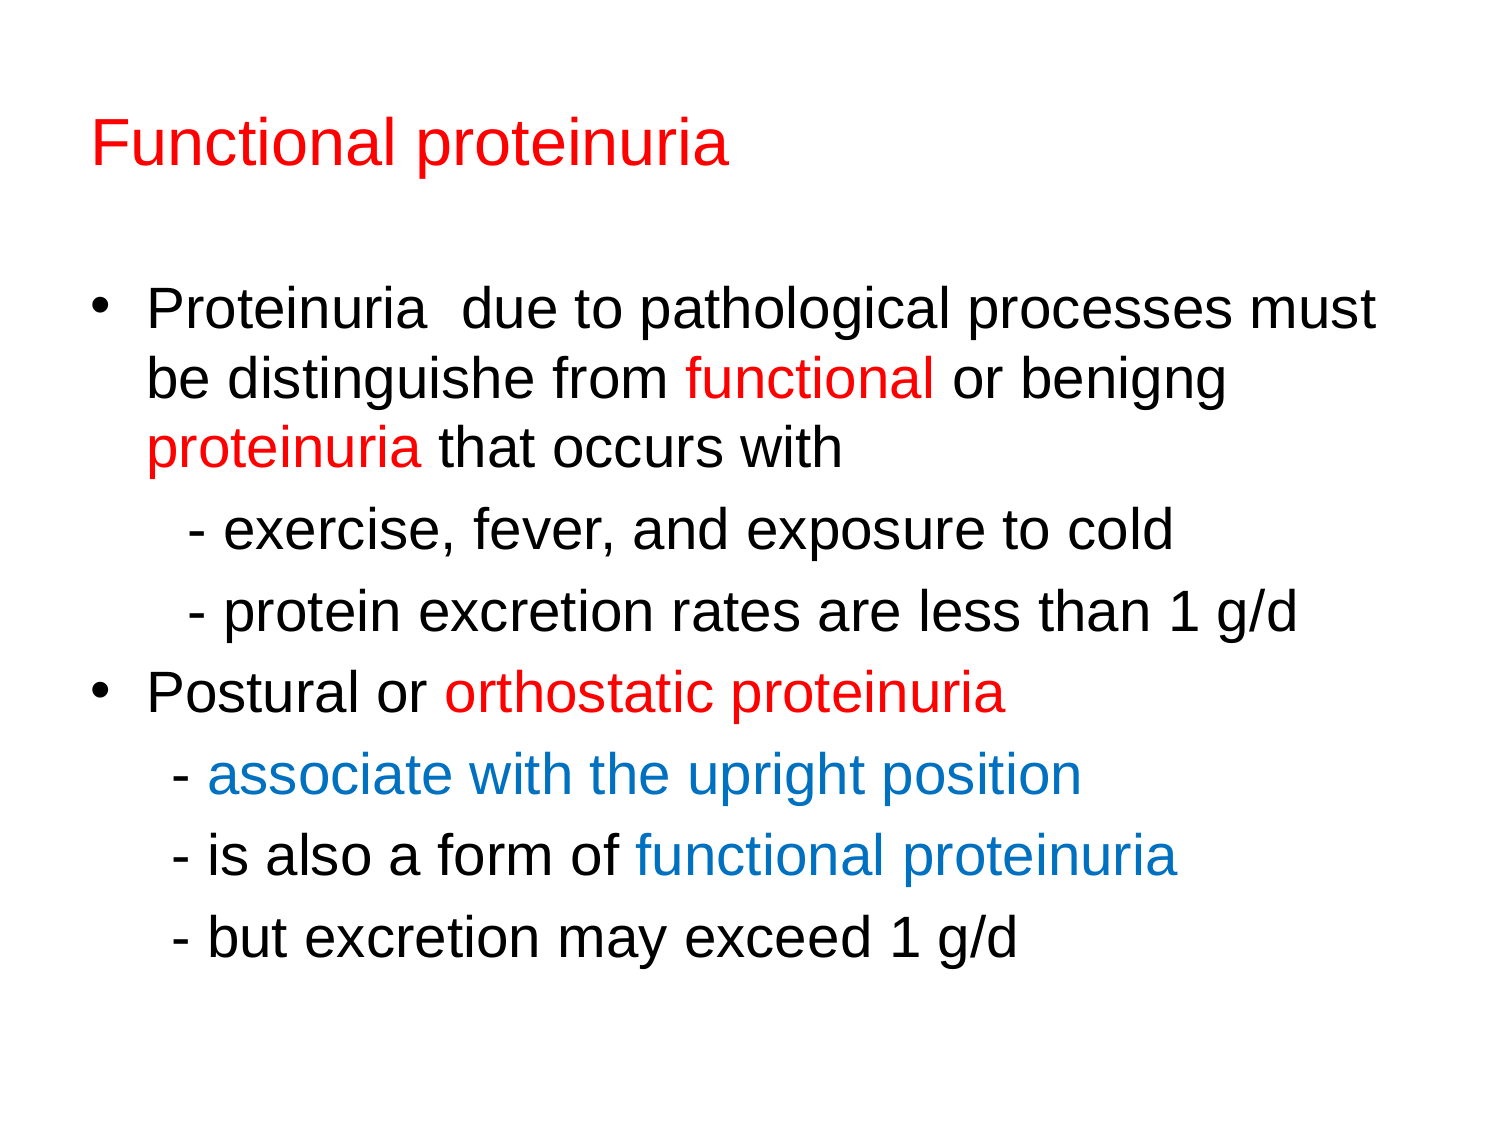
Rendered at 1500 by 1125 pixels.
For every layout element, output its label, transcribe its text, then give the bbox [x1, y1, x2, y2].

list Proteinuria due to pathological processes must be distinguishe from functional or benigng proteinuria that occurs with - exercise, fever, and exposure to cold - protein excretion rates are less than 1 g/d Postural or orthostatic proteinuria - associate with the upright position - is also a form of functional proteinuria - but excretion may exceed 1 g/d [75, 262, 1425, 1005]
title Functional proteinuria [75, 45, 1425, 233]
